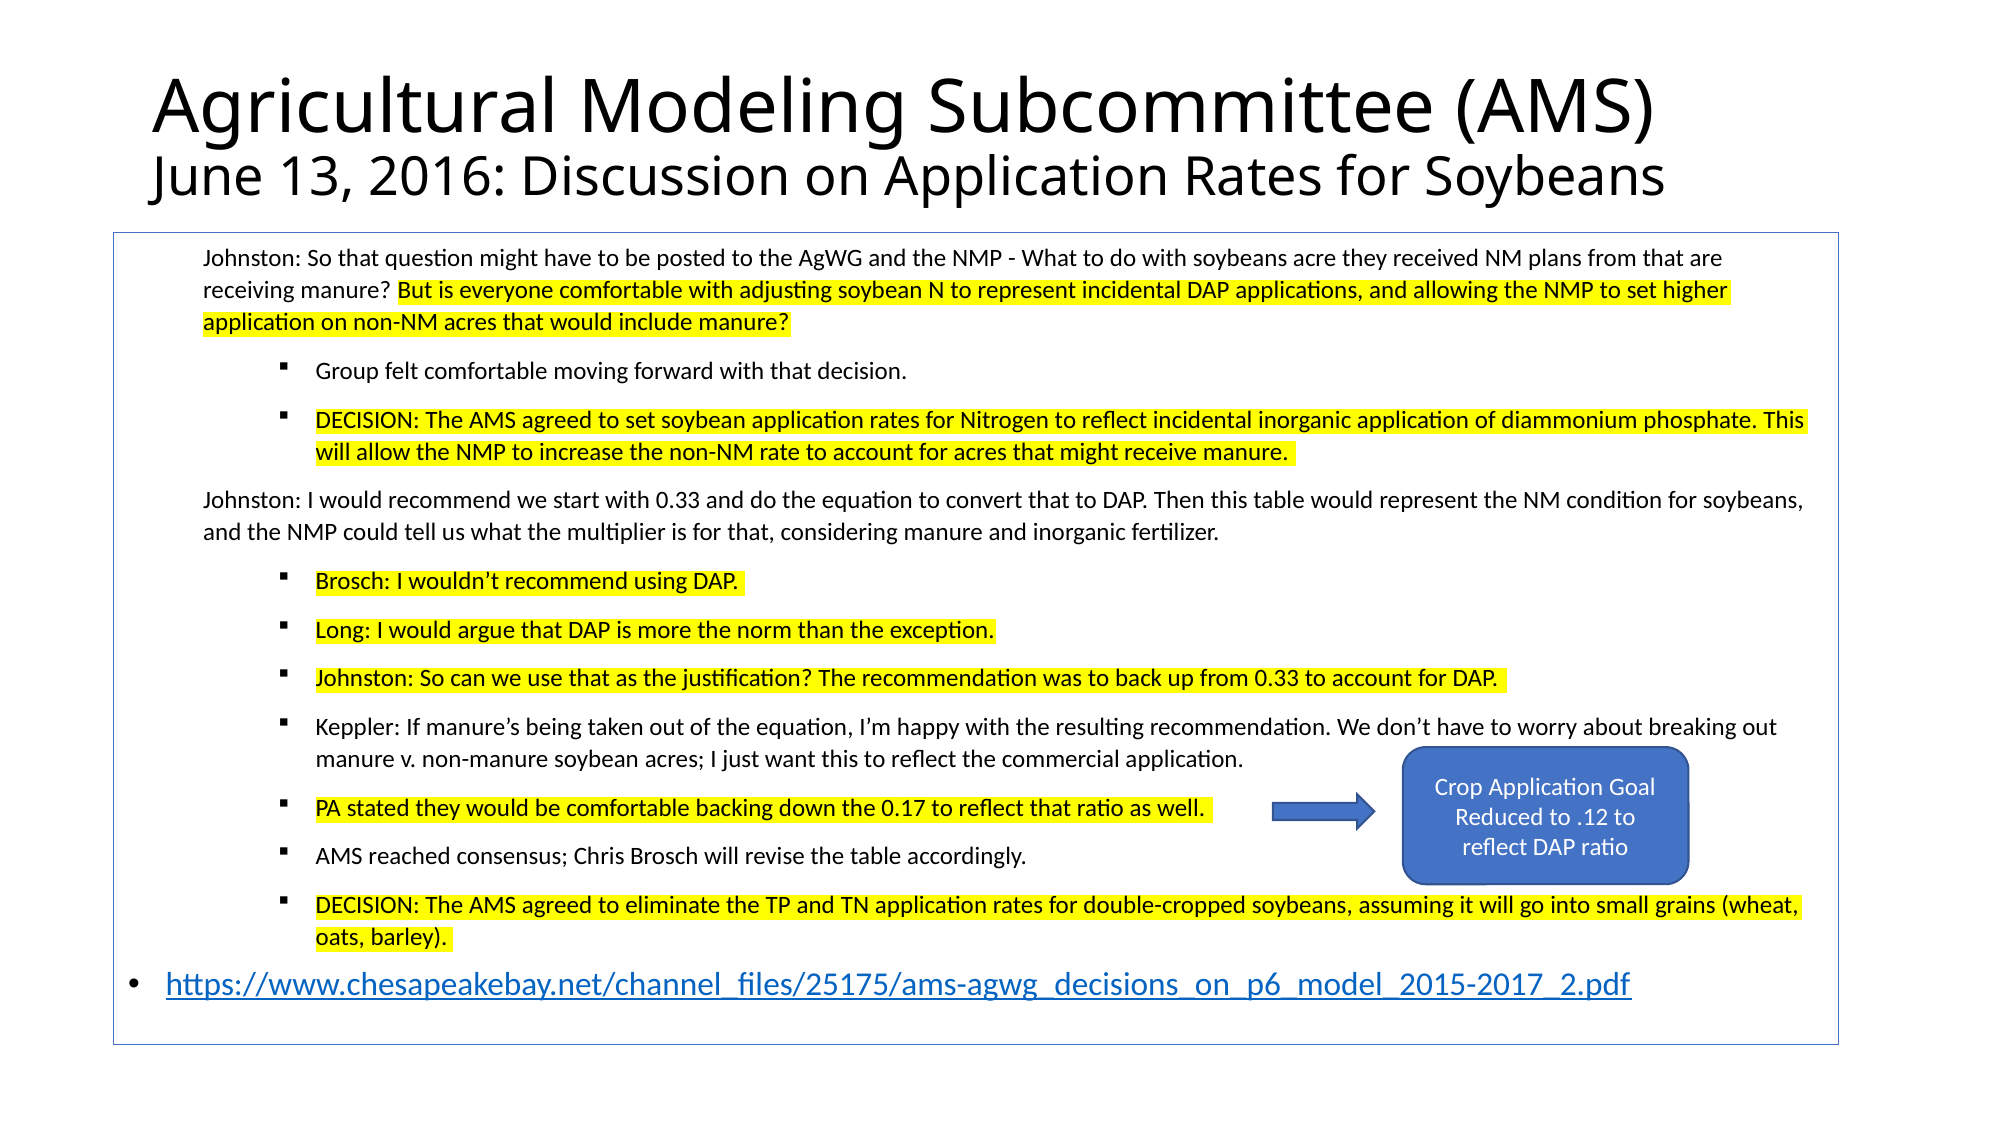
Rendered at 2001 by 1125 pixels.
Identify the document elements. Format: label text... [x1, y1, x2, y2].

text_box [1271, 791, 1376, 832]
text_box Crop Application Goal Reduced to .12 to reflect DAP ratio [1401, 746, 1690, 886]
title Agricultural Modeling Subcommittee (AMS) June 13, 2016: Discussion on Application Rates for Soybeans [137, 59, 1863, 216]
list Johnston: So that question might have to be posted to the AgWG and the NMP - What to do with soybeans acre they received NM plans from that are receiving manure? But is everyone comfortable with adjusting soybean N to represent incidental DAP applications, and allowing the NMP to set higher application on non-NM acres that would include manure? Group felt comfortable moving forward with that decision. DECISION: The AMS agreed to set soybean application rates for Nitrogen to reflect incidental inorganic application of diammonium phosphate. This will allow the NMP to increase the non-NM rate to account for acres that might receive manure. Johnston: I would recommend we start with 0.33 and do the equation to convert that to DAP. Then this table would represent the NM condition for soybeans, and the NMP could tell us what the multiplier is for that, considering manure and inorganic fertilizer. Brosch: I wouldn’t recommend using DAP. Long: I would argue that DAP is more the norm than the exception. Johnston: So can we use that as the justification? The recommendation was to back up from 0.33 to account for DAP. Keppler: If manure’s being taken out of the equation, I’m happy with the resulting recommendation. We don’t have to worry about breaking out manure v. non-manure soybean acres; I just want this to reflect the commercial application. PA stated they would be comfortable backing down the 0.17 to reflect that ratio as well. AMS reached consensus; Chris Brosch will revise the table accordingly. DECISION: The AMS agreed to eliminate the TP and TN application rates for double-cropped soybeans, assuming it will go into small grains (wheat, oats, barley). https://www.chesapeakebay.net/channel_files/25175/ams-agwg_decisions_on_p6_model_2015-2017_2.pdf [113, 232, 1839, 1045]
